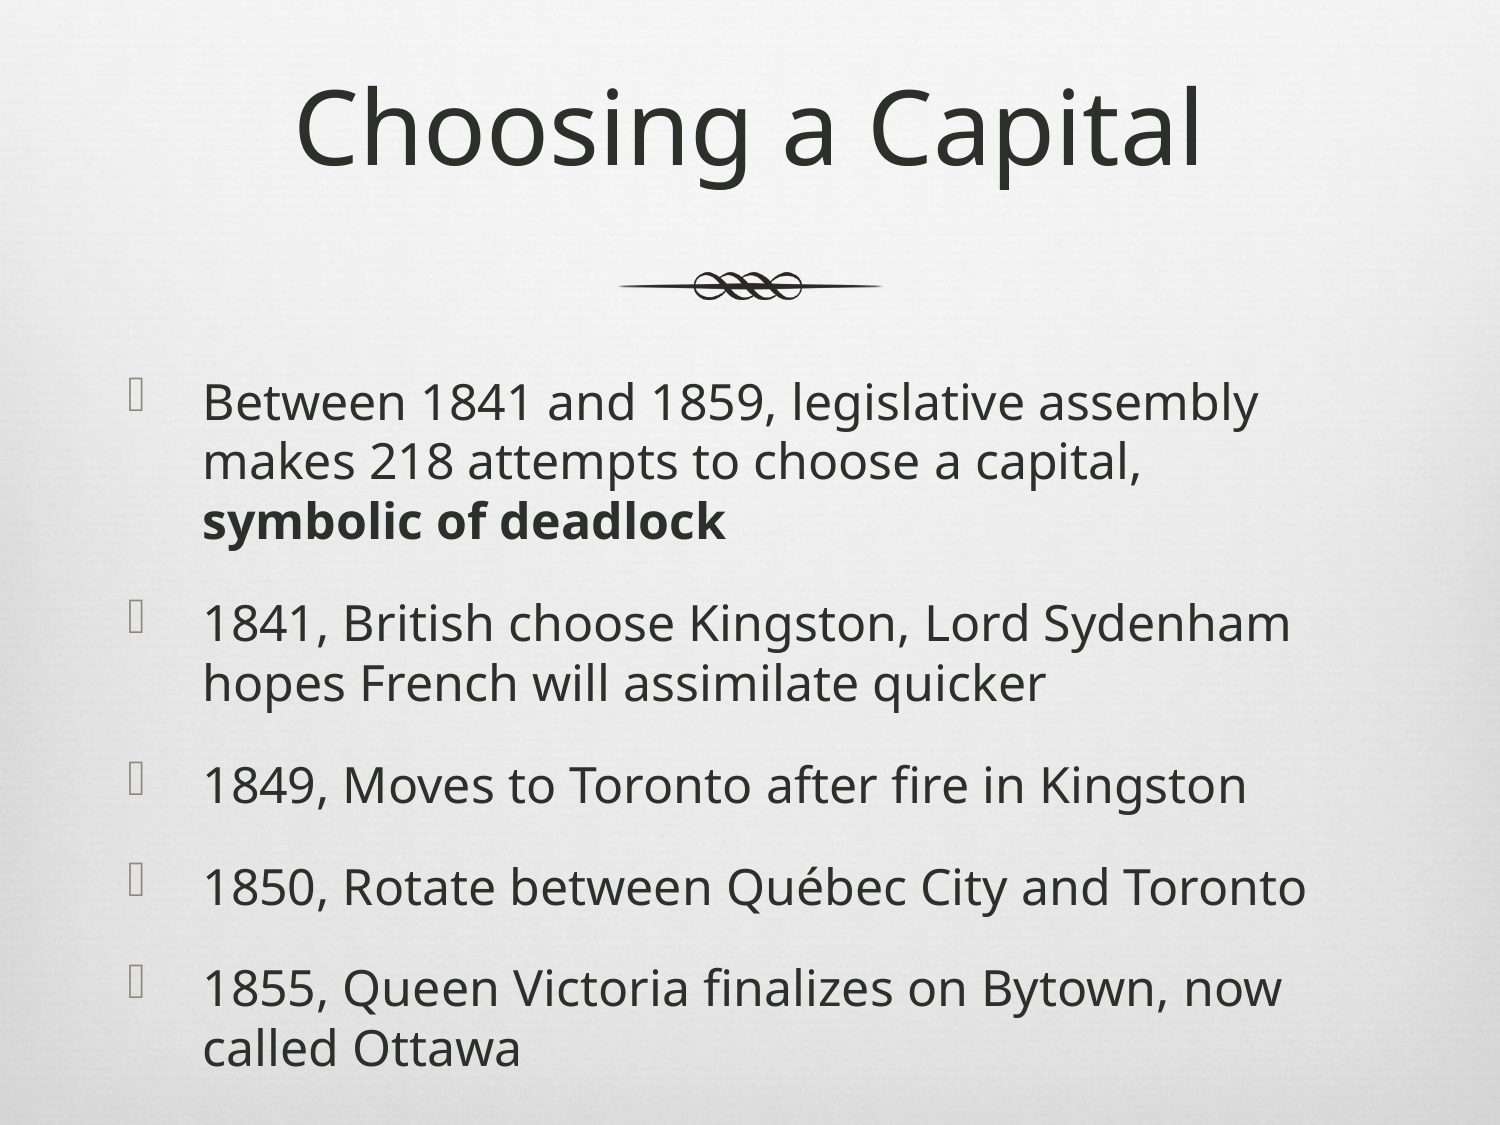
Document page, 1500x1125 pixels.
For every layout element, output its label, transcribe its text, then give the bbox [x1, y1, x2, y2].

title Choosing a Capital [112, 10, 1388, 236]
list Between 1841 and 1859, legislative assembly makes 218 attempts to choose a capital, symbolic of deadlock 1841, British choose Kingston, Lord Sydenham hopes French will assimilate quicker 1849, Moves to Toronto after fire in Kingston 1850, Rotate between Québec City and Toronto 1855, Queen Victoria finalizes on Bytown, now called Ottawa [112, 362, 1388, 963]
picture [615, 272, 885, 300]
